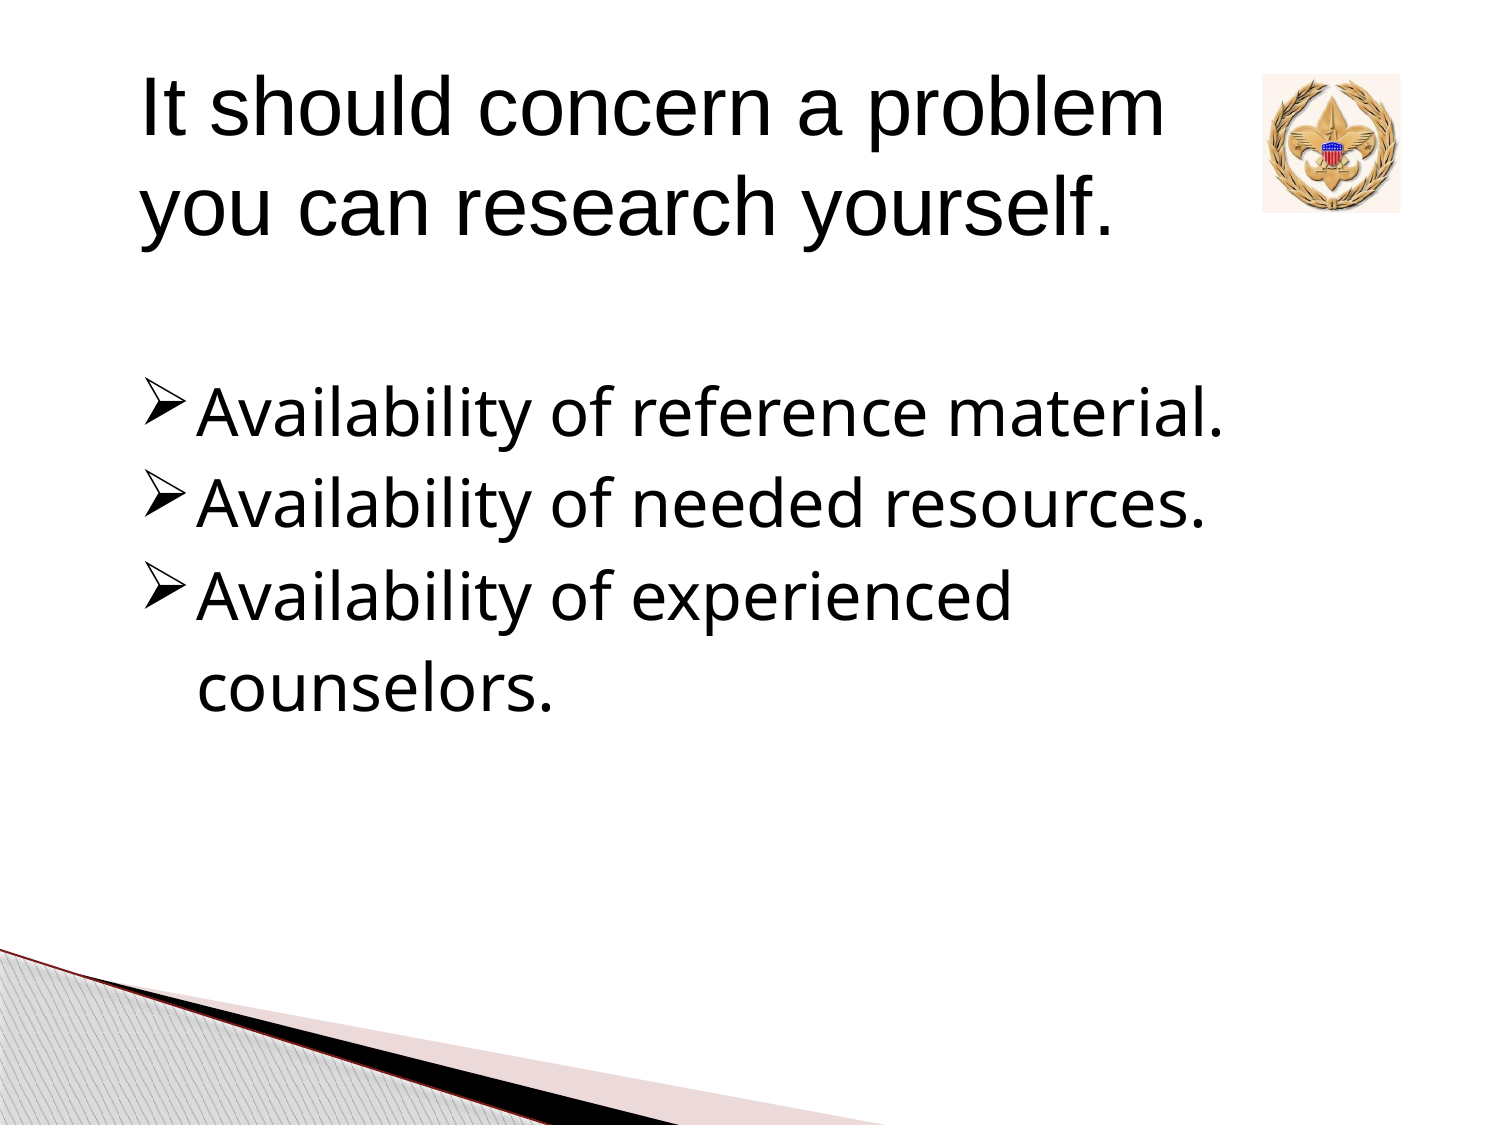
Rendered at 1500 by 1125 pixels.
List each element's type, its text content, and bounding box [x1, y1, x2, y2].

picture [1262, 74, 1402, 213]
text_box Availability of reference material. Availability of needed resources. Availability of experienced counselors. [124, 350, 1325, 825]
text_box It should concern a problem you can research yourself. [124, 45, 1250, 249]
text_box [74, 249, 1425, 986]
